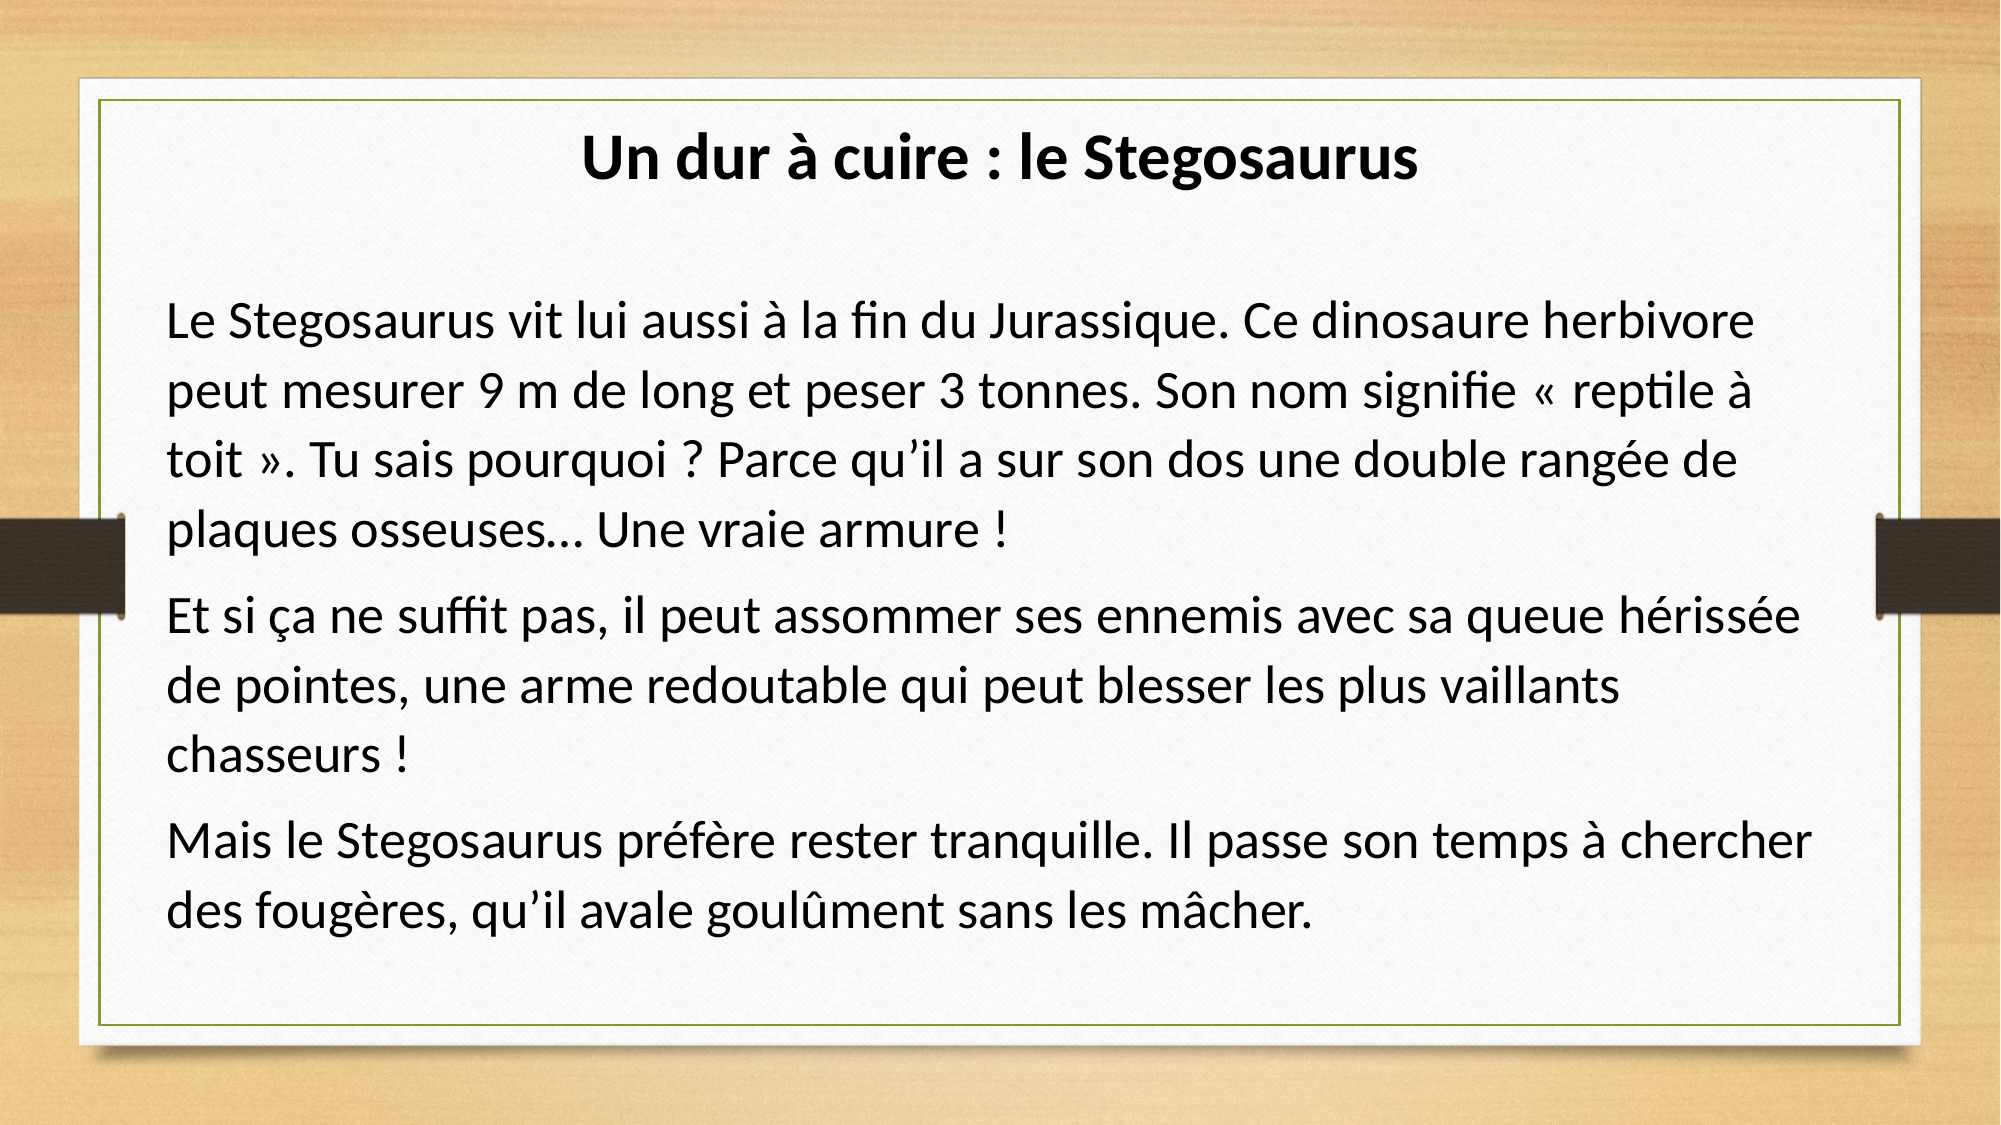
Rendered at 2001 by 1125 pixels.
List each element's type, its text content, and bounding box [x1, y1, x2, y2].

text_box Un dur à cuire : le Stegosaurus Le Stegosaurus vit lui aussi à la fin du Jurassique. Ce dinosaure herbivore peut mesurer 9 m de long et peser 3 tonnes. Son nom signifie « reptile à toit ». Tu sais pourquoi ? Parce qu’il a sur son dos une double rangée de plaques osseuses… Une vraie armure ! Et si ça ne suffit pas, il peut assommer ses ennemis avec sa queue hérissée de pointes, une arme redoutable qui peut blesser les plus vaillants chasseurs ! Mais le Stegosaurus préfère rester tranquille. Il passe son temps à chercher des fougères, qu’il avale goulûment sans les mâcher. [152, 100, 1850, 947]
picture [0, 0, 2001, 1125]
